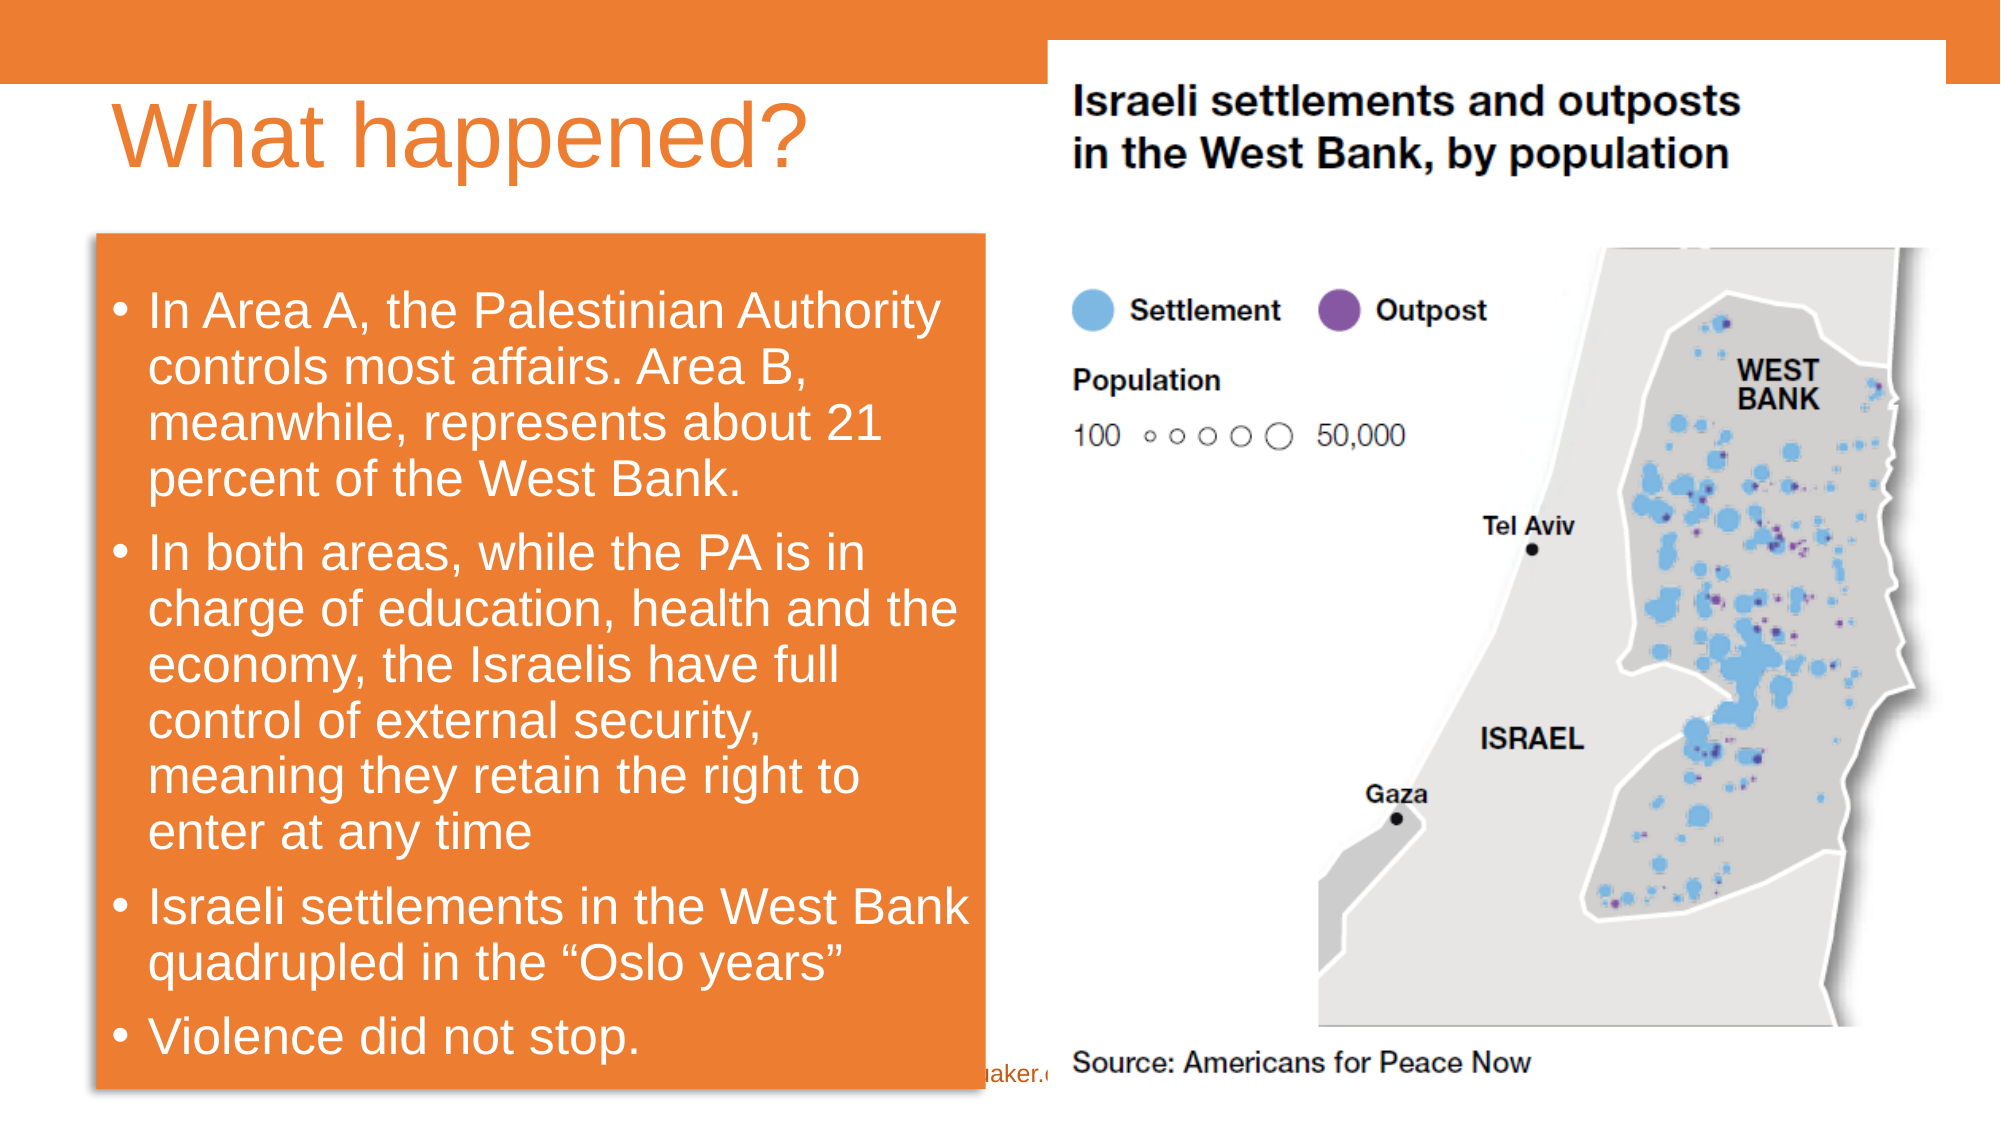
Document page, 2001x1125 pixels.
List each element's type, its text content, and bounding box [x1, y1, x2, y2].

footer All resources at quaker.org.uk/teaching [662, 1042, 1047, 1103]
list In Area A, the Palestinian Authority controls most affairs. Area B, meanwhile, represents about 21 percent of the West Bank. In both areas, while the PA is in charge of education, health and the economy, the Israelis have full control of external security, meaning they retain the right to enter at any time Israeli settlements in the West Bank quadrupled in the “Oslo years” Violence did not stop. [96, 233, 986, 1090]
title What happened? [96, 29, 986, 233]
picture [1047, 40, 1946, 1106]
